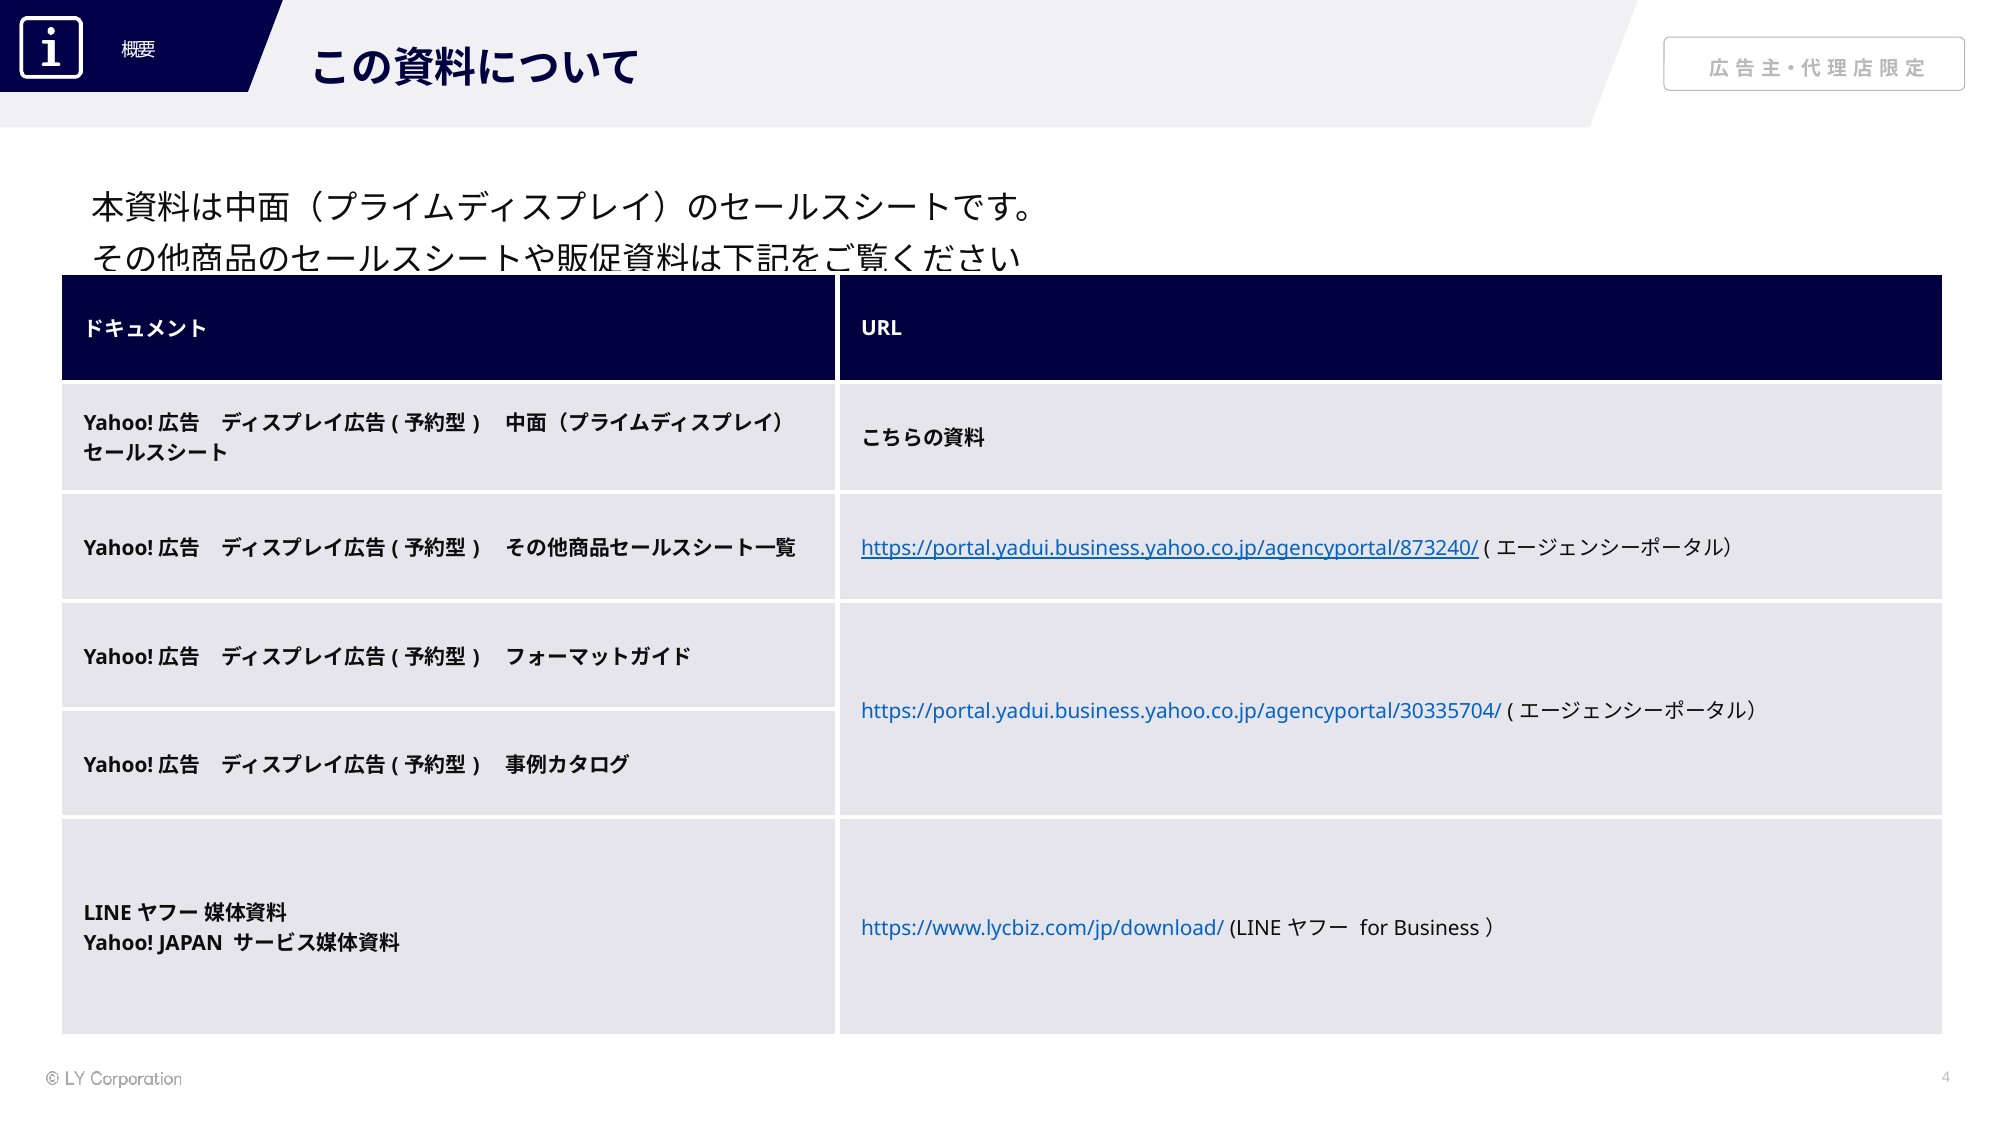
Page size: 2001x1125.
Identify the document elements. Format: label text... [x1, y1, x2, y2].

picture [9, 5, 92, 87]
table_cell https://portal.yadui.business.yahoo.co.jp/agencyportal/30335704/ (エージェンシーポータル） [840, 603, 1942, 815]
table_cell こちらの資料 [840, 384, 1942, 490]
table_cell Yahoo!広告 ディスプレイ広告(予約型) 中面（プライムディスプレイ） セールスシート [62, 384, 835, 490]
table_cell Yahoo!広告 ディスプレイ広告(予約型) 事例カタログ [62, 711, 835, 815]
text_box 本資料は中面（プライムディスプレイ）のセールスシートです。 その他商品のセールスシートや販促資料は下記をご覧ください [91, 174, 1863, 271]
table_cell https://www.lycbiz.com/jp/download/ (LINEヤフー for Business） [840, 819, 1942, 1034]
list この資料について [309, 41, 1645, 97]
table_header URL [840, 275, 1942, 380]
table_header ドキュメント [62, 275, 835, 380]
list 概要 [97, 13, 180, 81]
table_cell https://portal.yadui.business.yahoo.co.jp/agencyportal/873240/ (エージェンシーポータル） [840, 494, 1942, 599]
table_cell LINEヤフー 媒体資料 Yahoo! JAPAN サービス媒体資料 [62, 819, 835, 1034]
picture [46, 1071, 181, 1088]
table_cell Yahoo!広告 ディスプレイ広告(予約型) その他商品セールスシート一覧 [62, 494, 835, 599]
table_cell Yahoo!広告 ディスプレイ広告(予約型) フォーマットガイド [62, 603, 835, 707]
